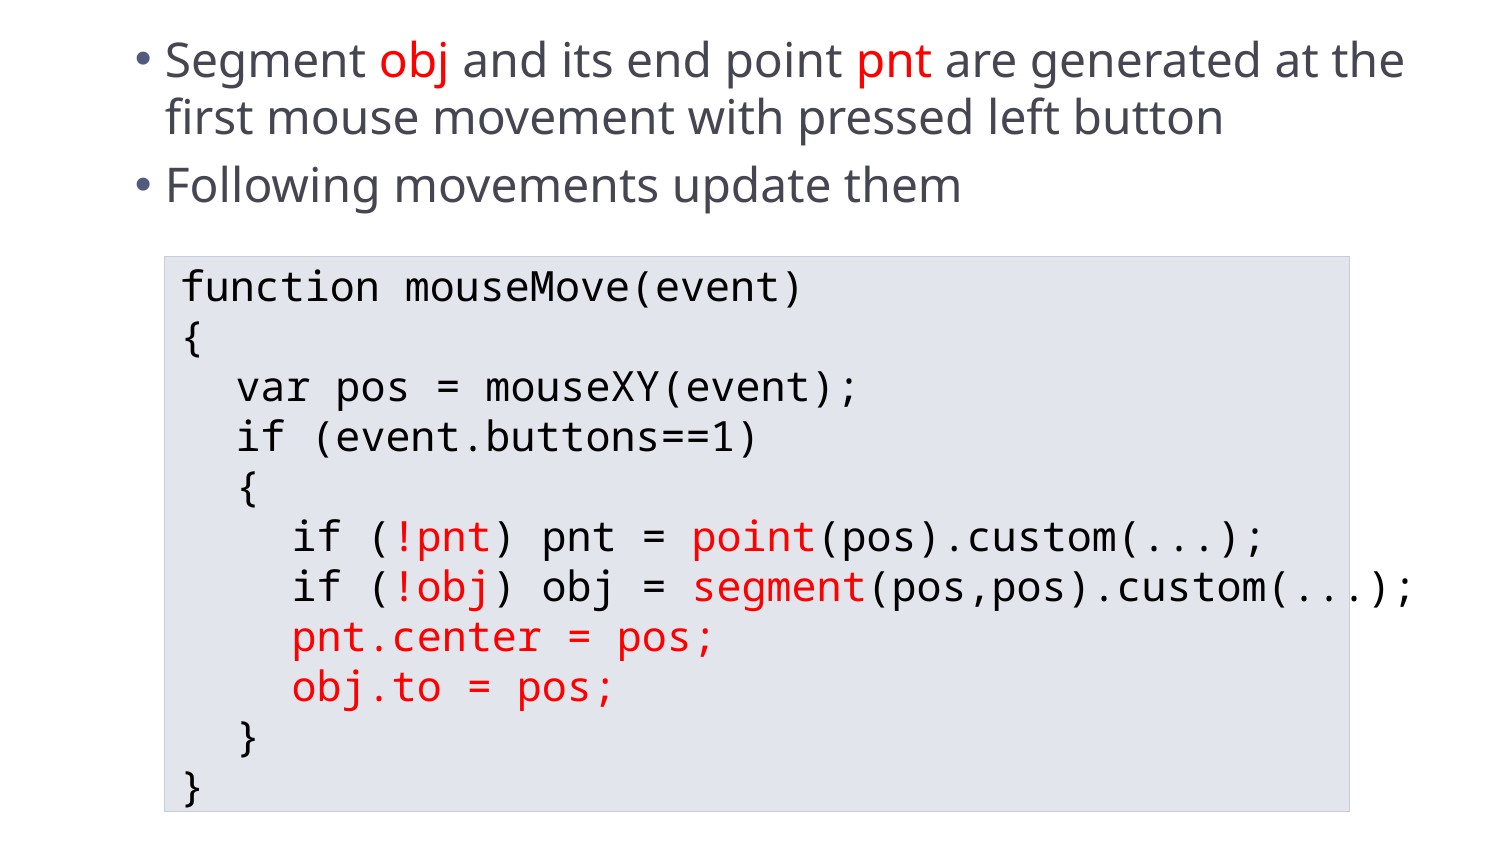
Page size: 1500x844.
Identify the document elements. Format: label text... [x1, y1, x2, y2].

text_box function mouseMove(event) { var pos = mouseXY(event); if (event.buttons==1) { if (!pnt) pnt = point(pos).custom(...); if (!obj) obj = segment(pos,pos).custom(...); pnt.center = pos; obj.to = pos; } } [164, 256, 1350, 812]
list Segment obj and its end point pnt are generated at the first mouse movement with pressed left button Following movements update them [75, 21, 1475, 835]
